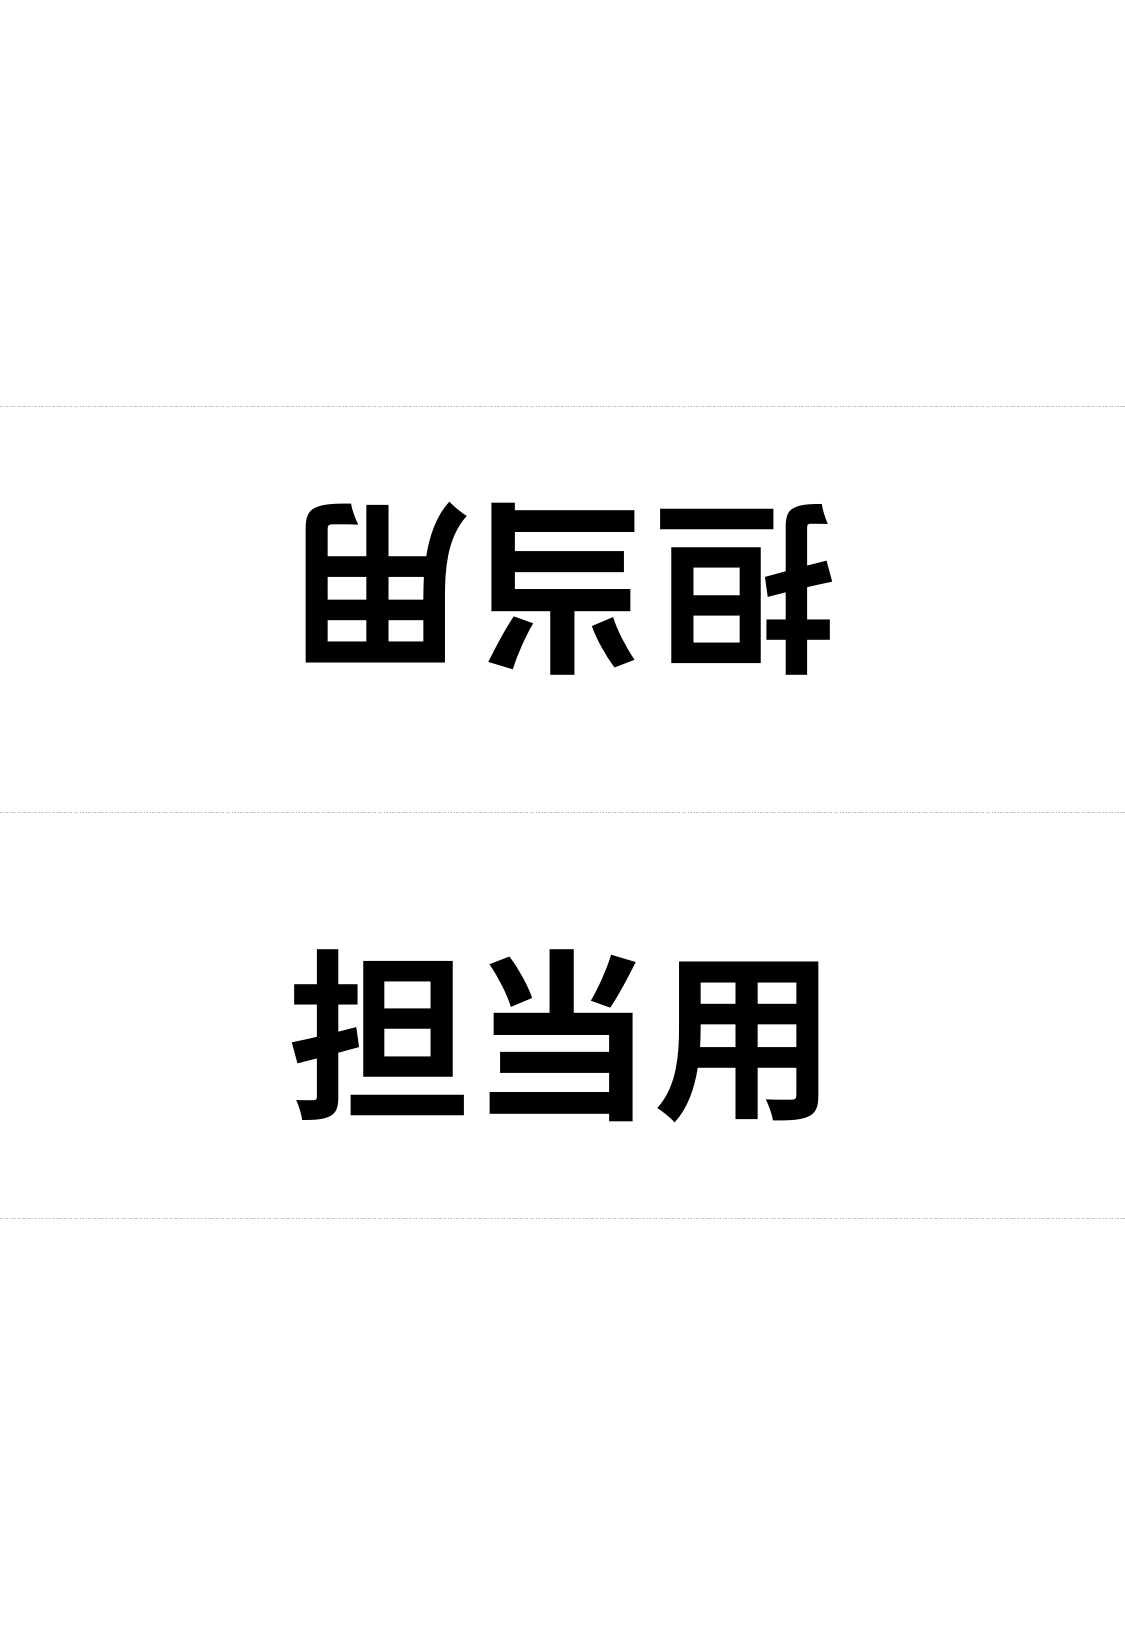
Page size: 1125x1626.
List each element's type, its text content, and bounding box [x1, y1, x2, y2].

text_box 担当用 [272, 475, 853, 711]
text_box 担当用 [272, 914, 853, 1150]
